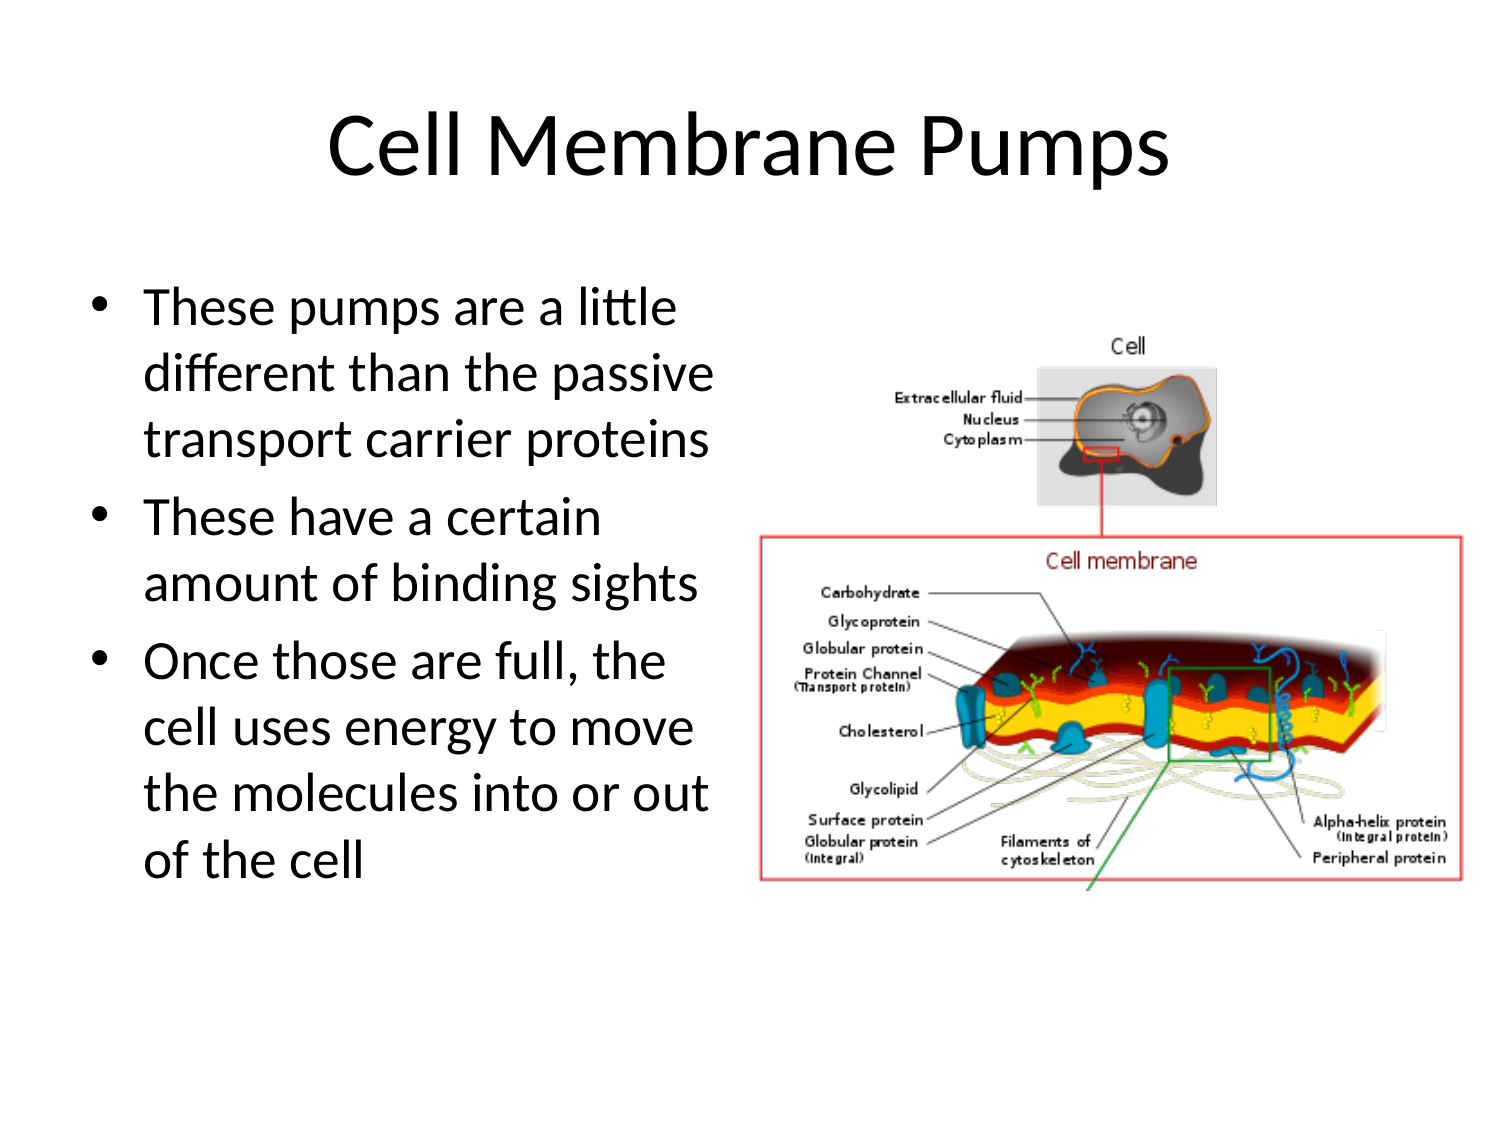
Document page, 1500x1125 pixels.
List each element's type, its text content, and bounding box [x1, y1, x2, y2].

list These pumps are a little different than the passive transport carrier proteins These have a certain amount of binding sights Once those are full, the cell uses energy to move the molecules into or out of the cell [75, 262, 738, 1005]
picture [749, 324, 1471, 891]
title Cell Membrane Pumps [75, 45, 1425, 233]
